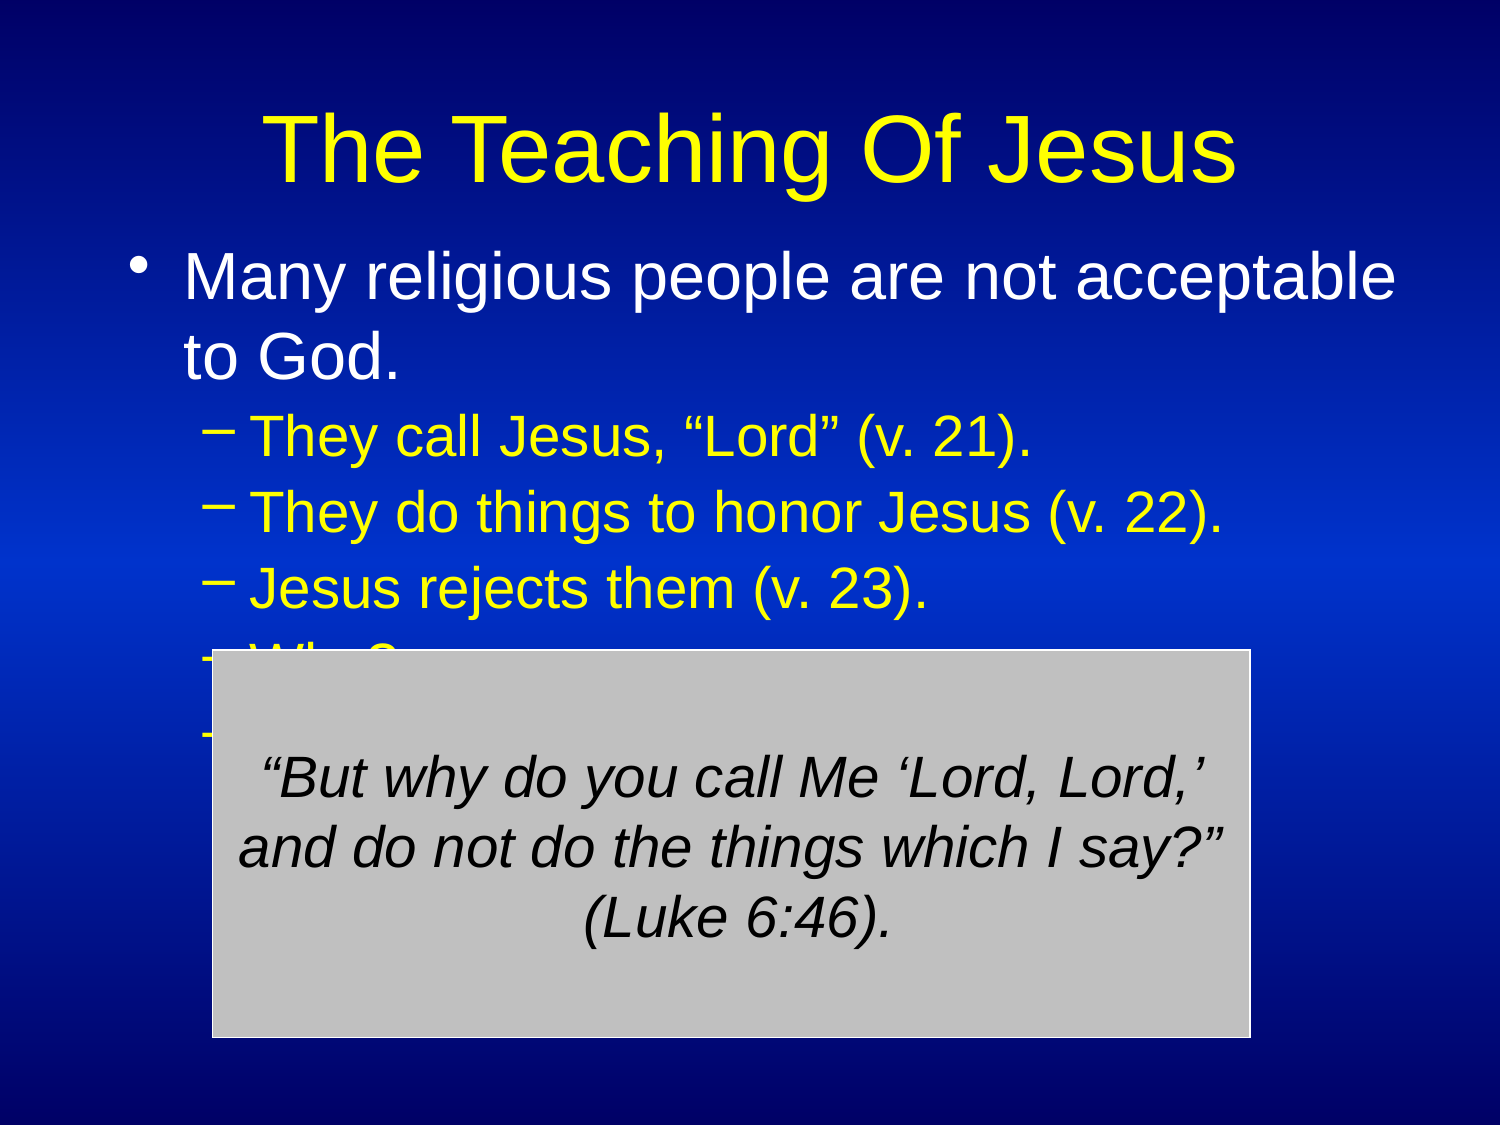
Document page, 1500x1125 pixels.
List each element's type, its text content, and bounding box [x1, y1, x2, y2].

title The Teaching Of Jesus [37, 50, 1463, 238]
text_box “But why do you call Me ‘Lord, Lord,’ and do not do the things which I say?” (Luke 6:46). [212, 649, 1250, 1038]
list Many religious people are not acceptable to God. They call Jesus, “Lord” (v. 21). They do things to honor Jesus (v. 22). Jesus rejects them (v. 23). Why? They did not do the will of God (v. 21)! [112, 224, 1463, 850]
